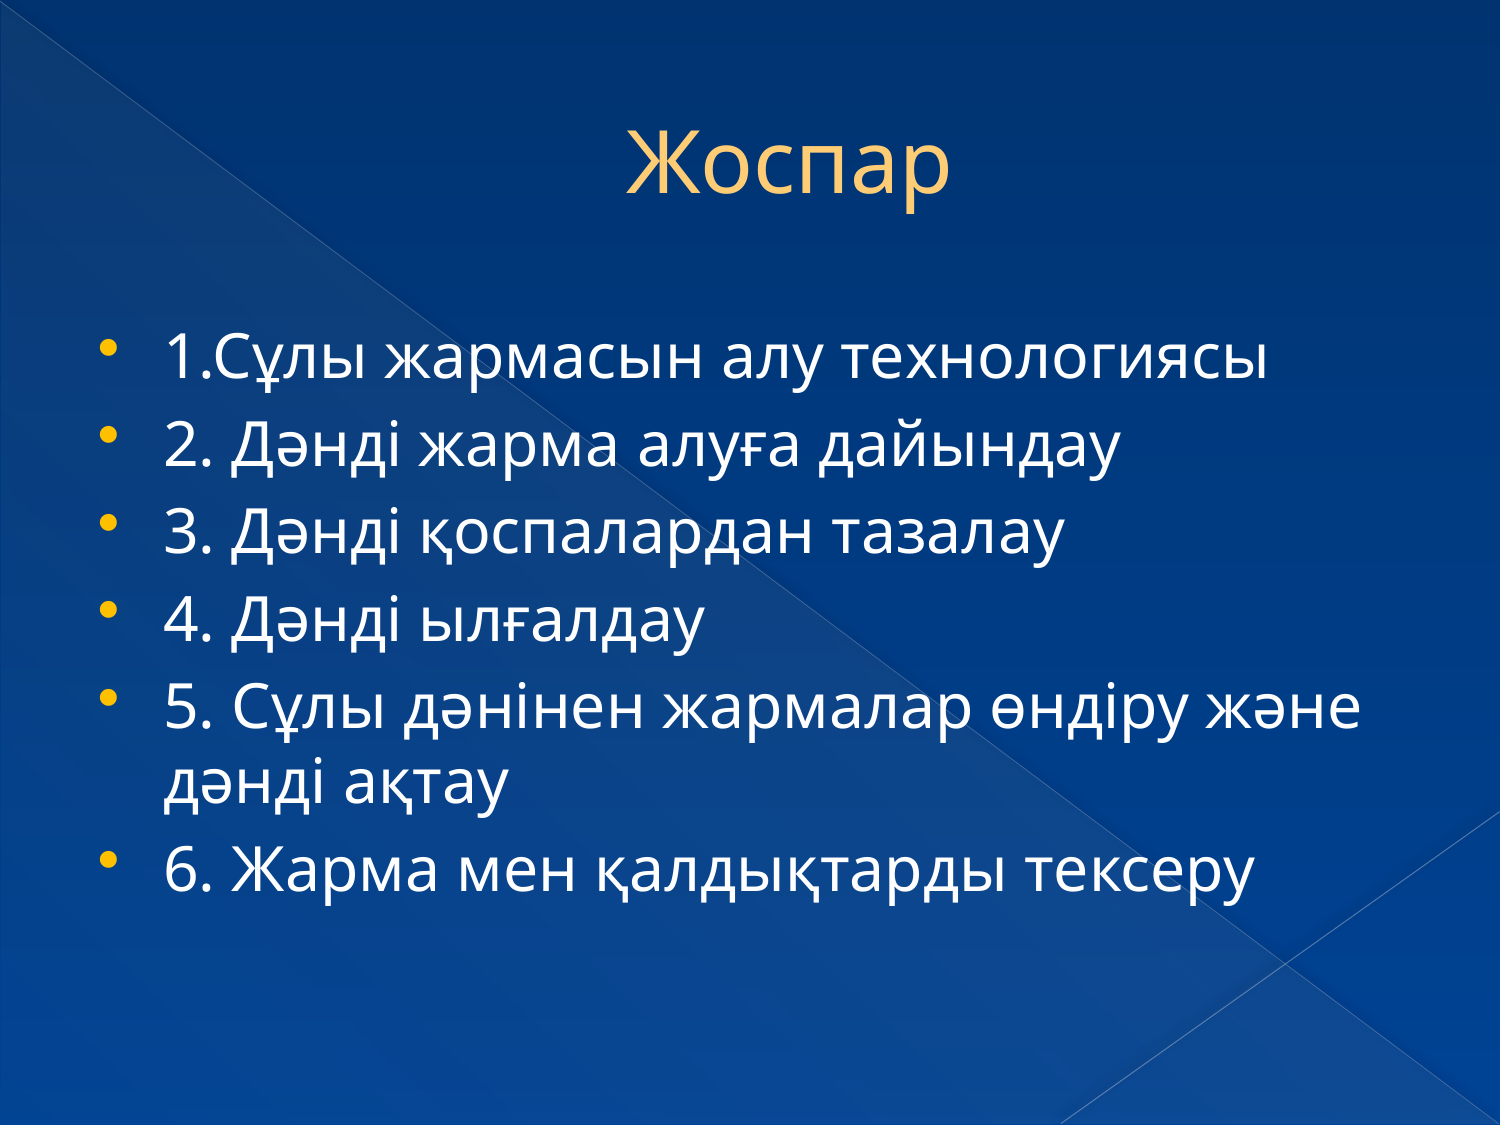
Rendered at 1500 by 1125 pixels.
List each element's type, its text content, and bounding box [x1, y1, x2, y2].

list 1.Сұлы жармасын алу технологиясы 2. Дәнді жарма алуға дайындау 3. Дәнді қоспалардан тазалау 4. Дәнді ылғалдау 5. Сұлы дәнінен жармалар өндіру және дәнді ақтау 6. Жарма мен қалдықтарды тексеру [75, 308, 1425, 1059]
title Жоспар [75, 43, 1425, 274]
